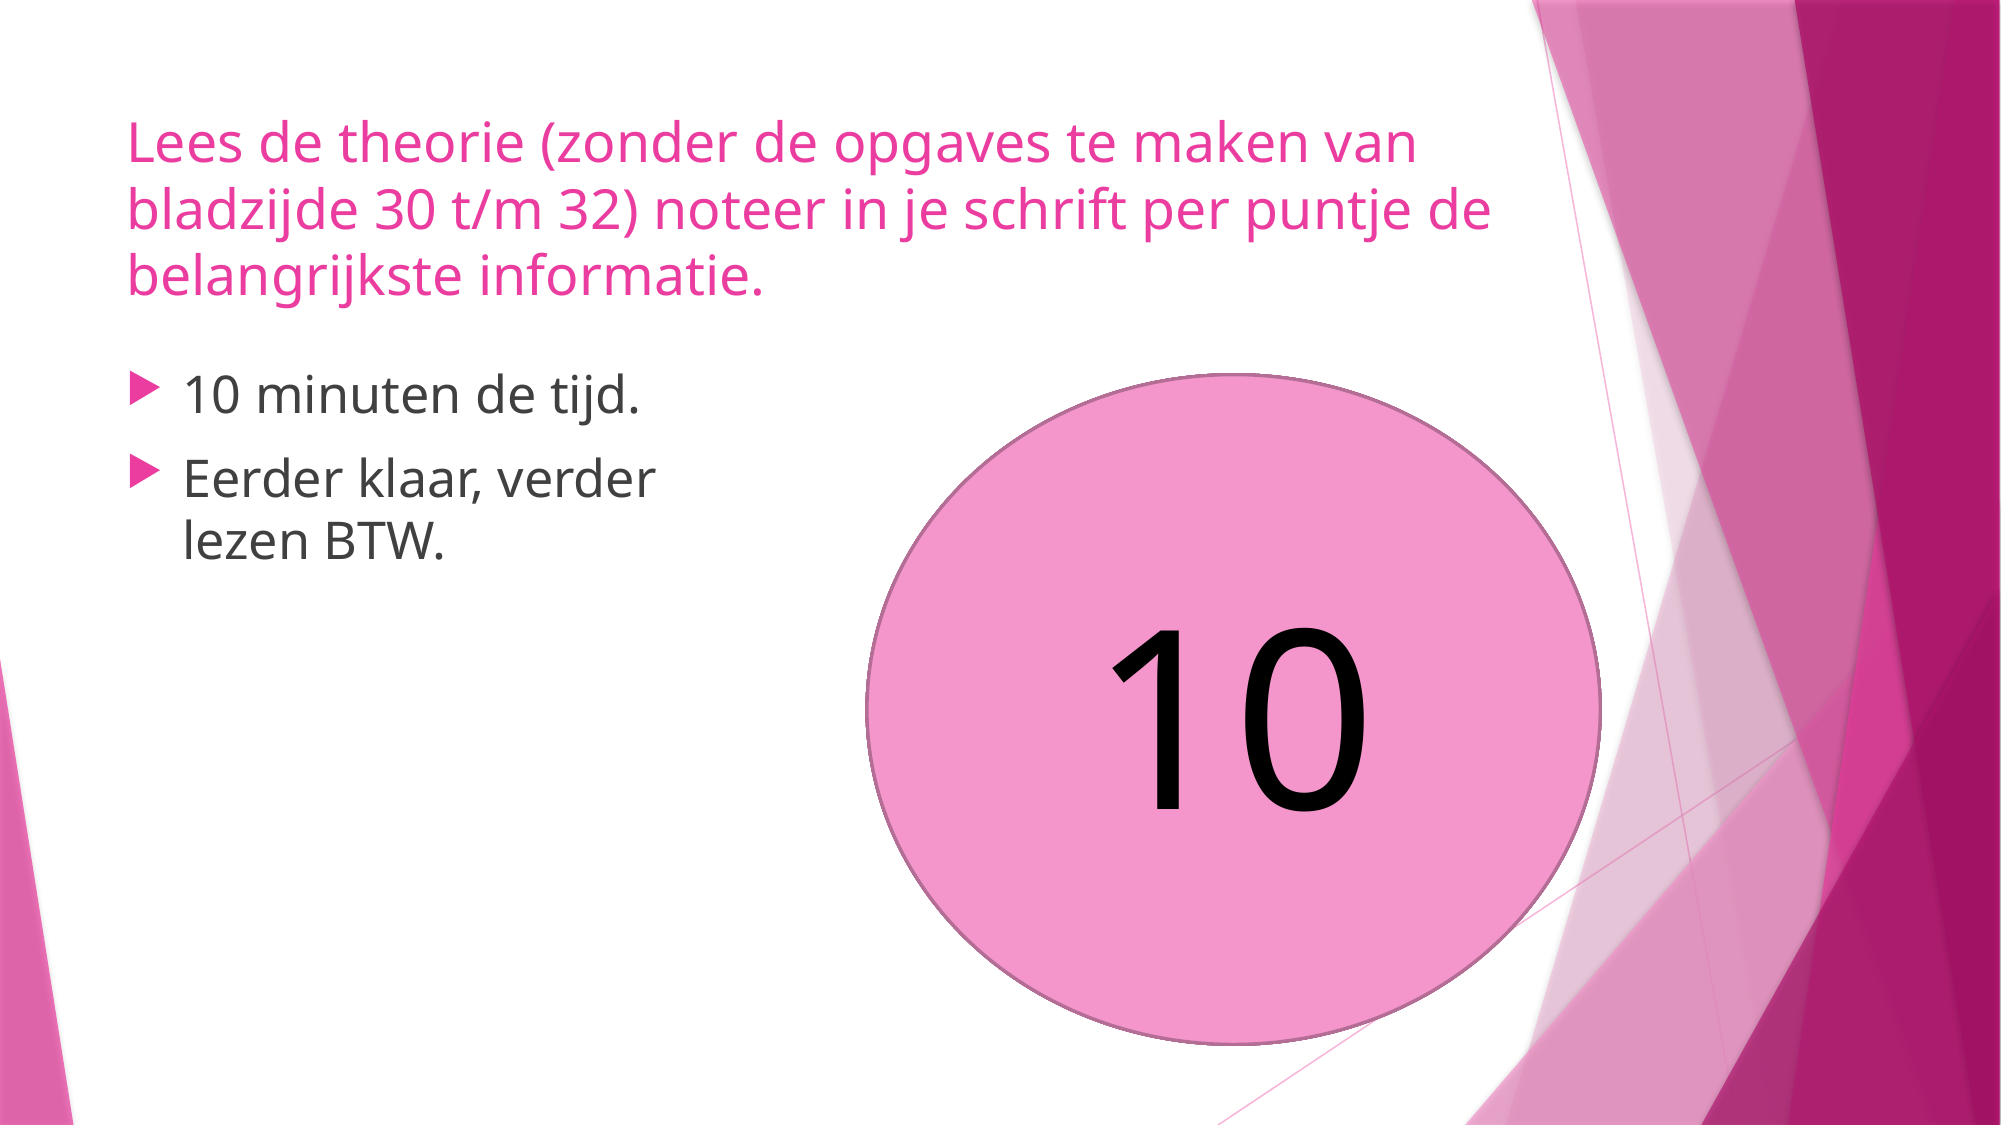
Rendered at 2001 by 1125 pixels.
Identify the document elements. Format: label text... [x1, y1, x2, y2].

title Lees de theorie (zonder de opgaves te maken van bladzijde 30 t/m 32) noteer in je schrift per puntje de belangrijkste informatie. [111, 99, 1522, 317]
list 10 minuten de tijd. Eerder klaar, verder lezen BTW. [111, 354, 689, 960]
text_box 10 [865, 373, 1602, 1046]
